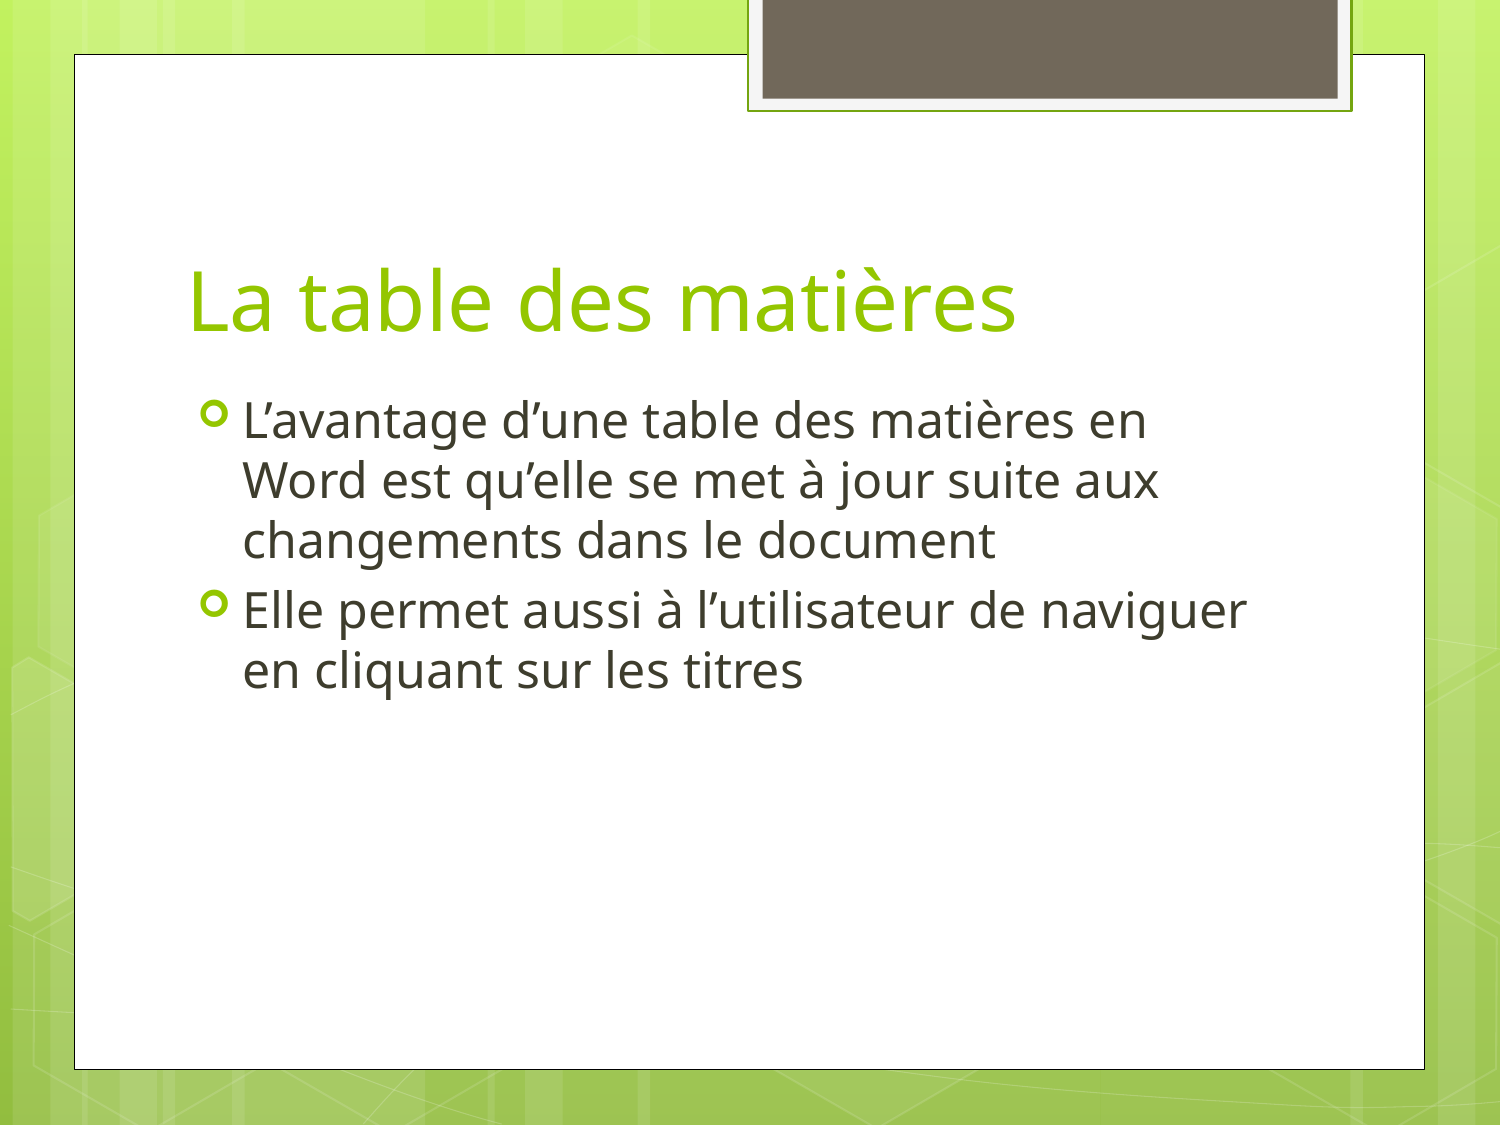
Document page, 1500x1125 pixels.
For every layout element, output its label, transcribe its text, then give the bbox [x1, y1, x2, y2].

title La table des matières [171, 168, 1324, 357]
list L’avantage d’une table des matières en Word est qu’elle se met à jour suite aux changements dans le document Elle permet aussi à l’utilisateur de naviguer en cliquant sur les titres [171, 381, 1283, 957]
